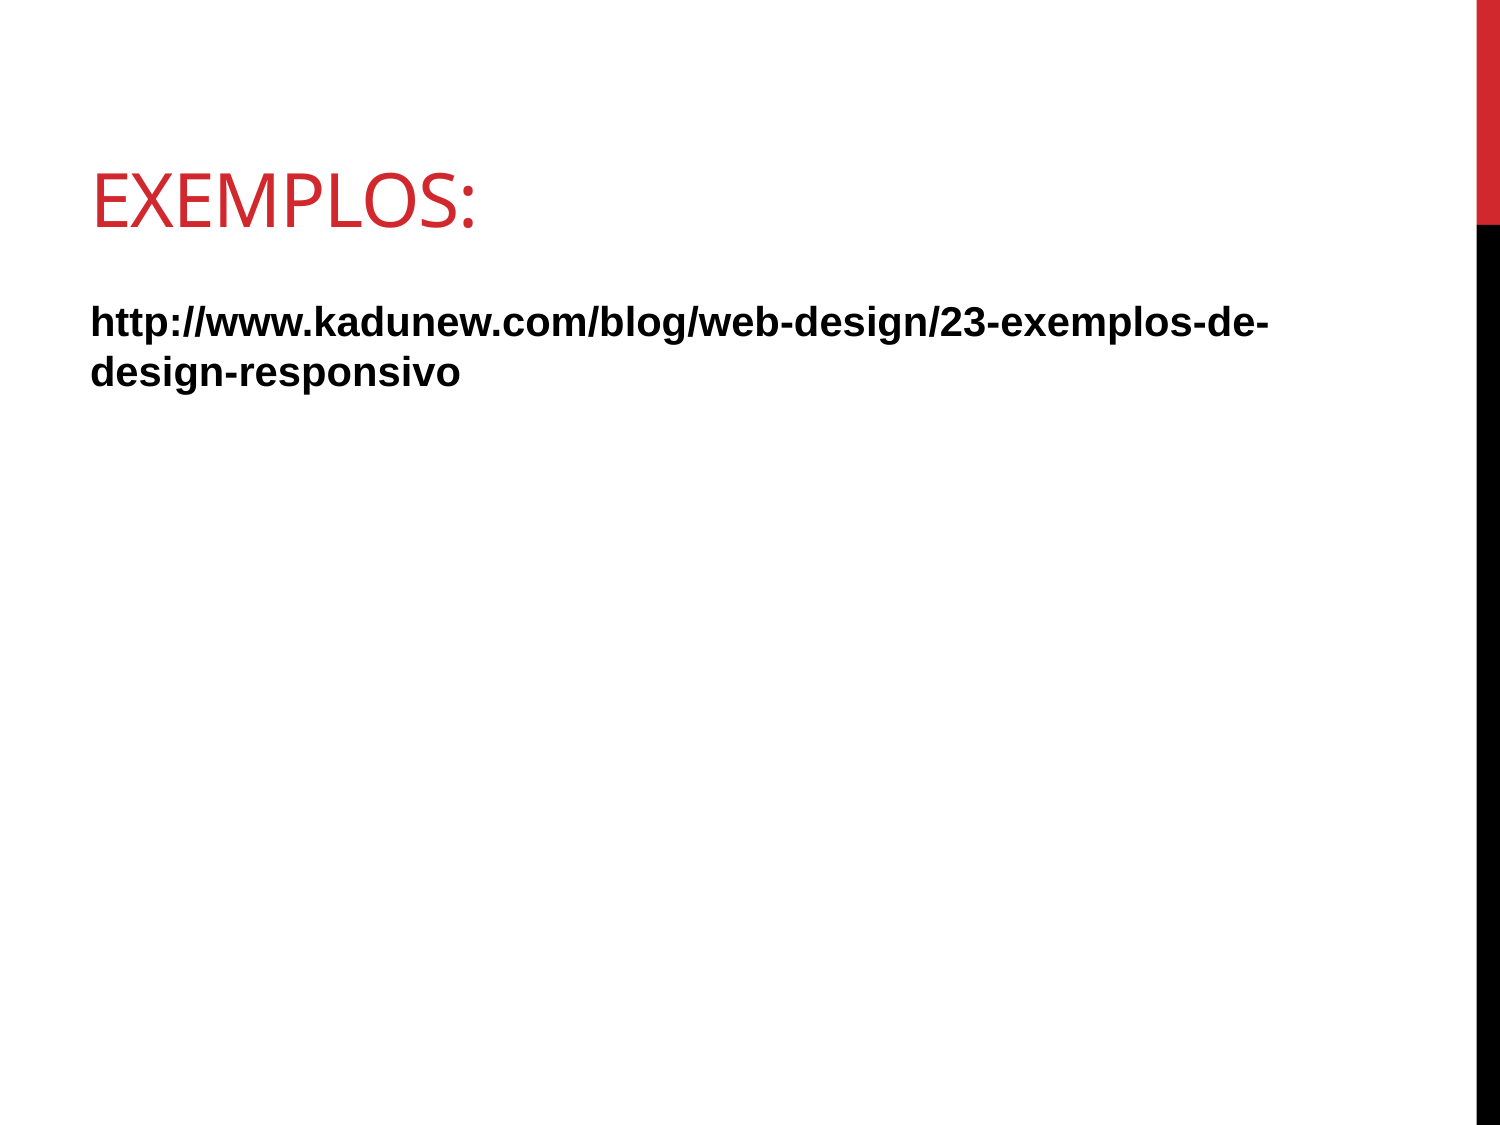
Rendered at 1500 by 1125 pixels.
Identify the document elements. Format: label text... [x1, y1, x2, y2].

title Exemplos: [75, 25, 1025, 250]
list http://www.kadunew.com/blog/web-design/23-exemplos-de-design-responsivo [75, 287, 1325, 1005]
